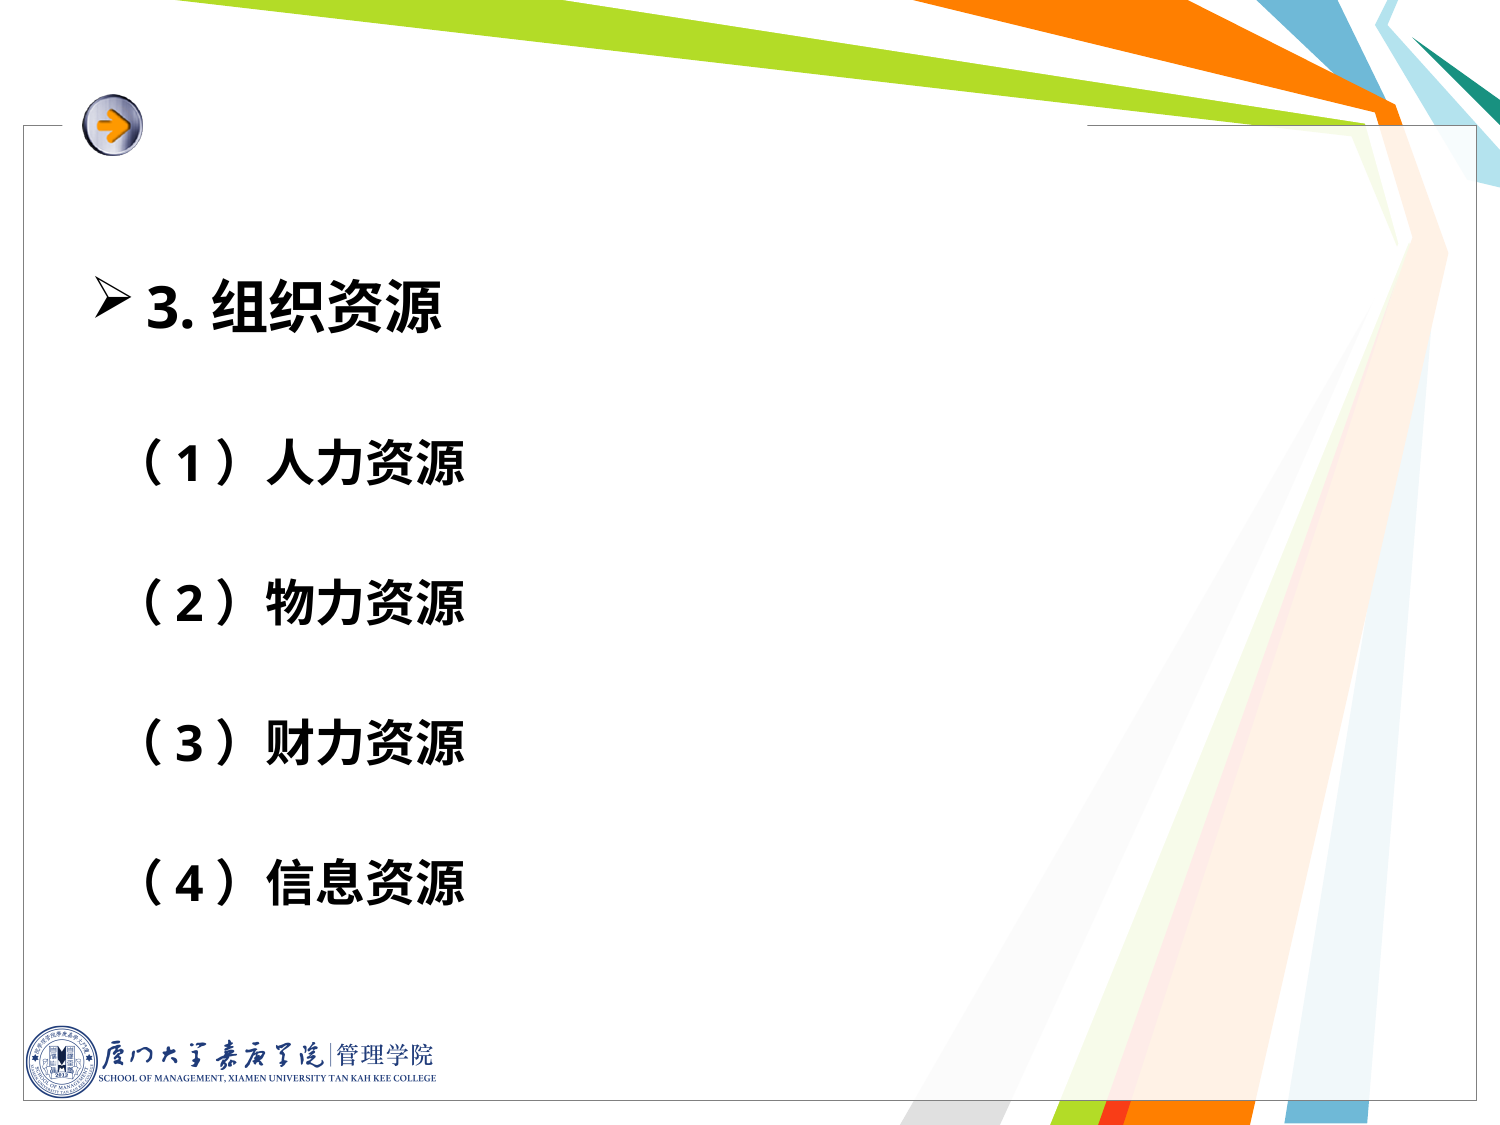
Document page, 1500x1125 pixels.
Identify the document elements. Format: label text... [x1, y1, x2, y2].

list 3.组织资源 （1）人力资源 （2）物力资源 （3）财力资源 （4）信息资源 [75, 262, 1425, 1005]
picture [82, 94, 143, 156]
picture [24, 1024, 438, 1100]
